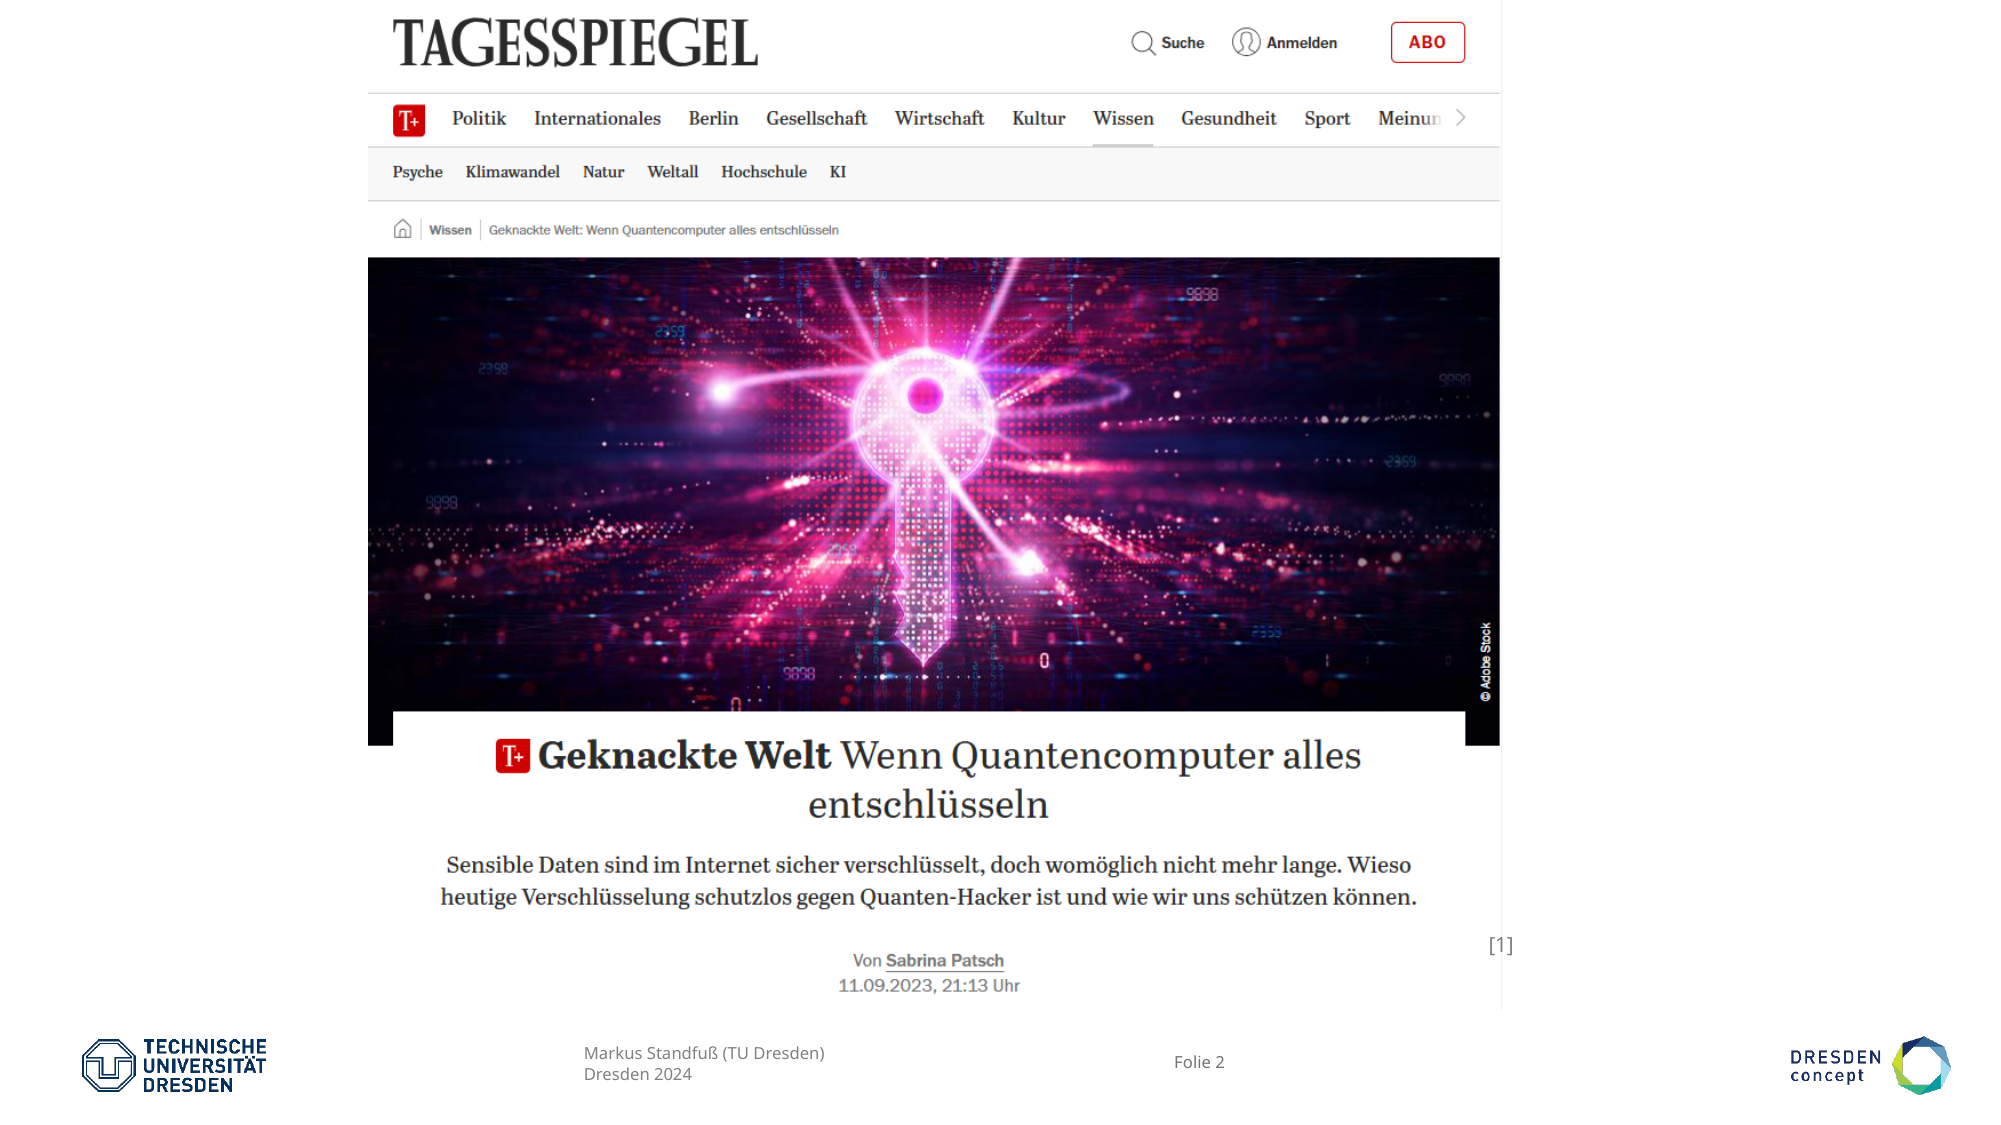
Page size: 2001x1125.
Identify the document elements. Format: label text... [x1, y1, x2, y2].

text_box [1] [1502, 924, 1529, 965]
picture [82, 1039, 266, 1092]
picture [368, 0, 1502, 1010]
picture [1791, 1036, 1951, 1095]
